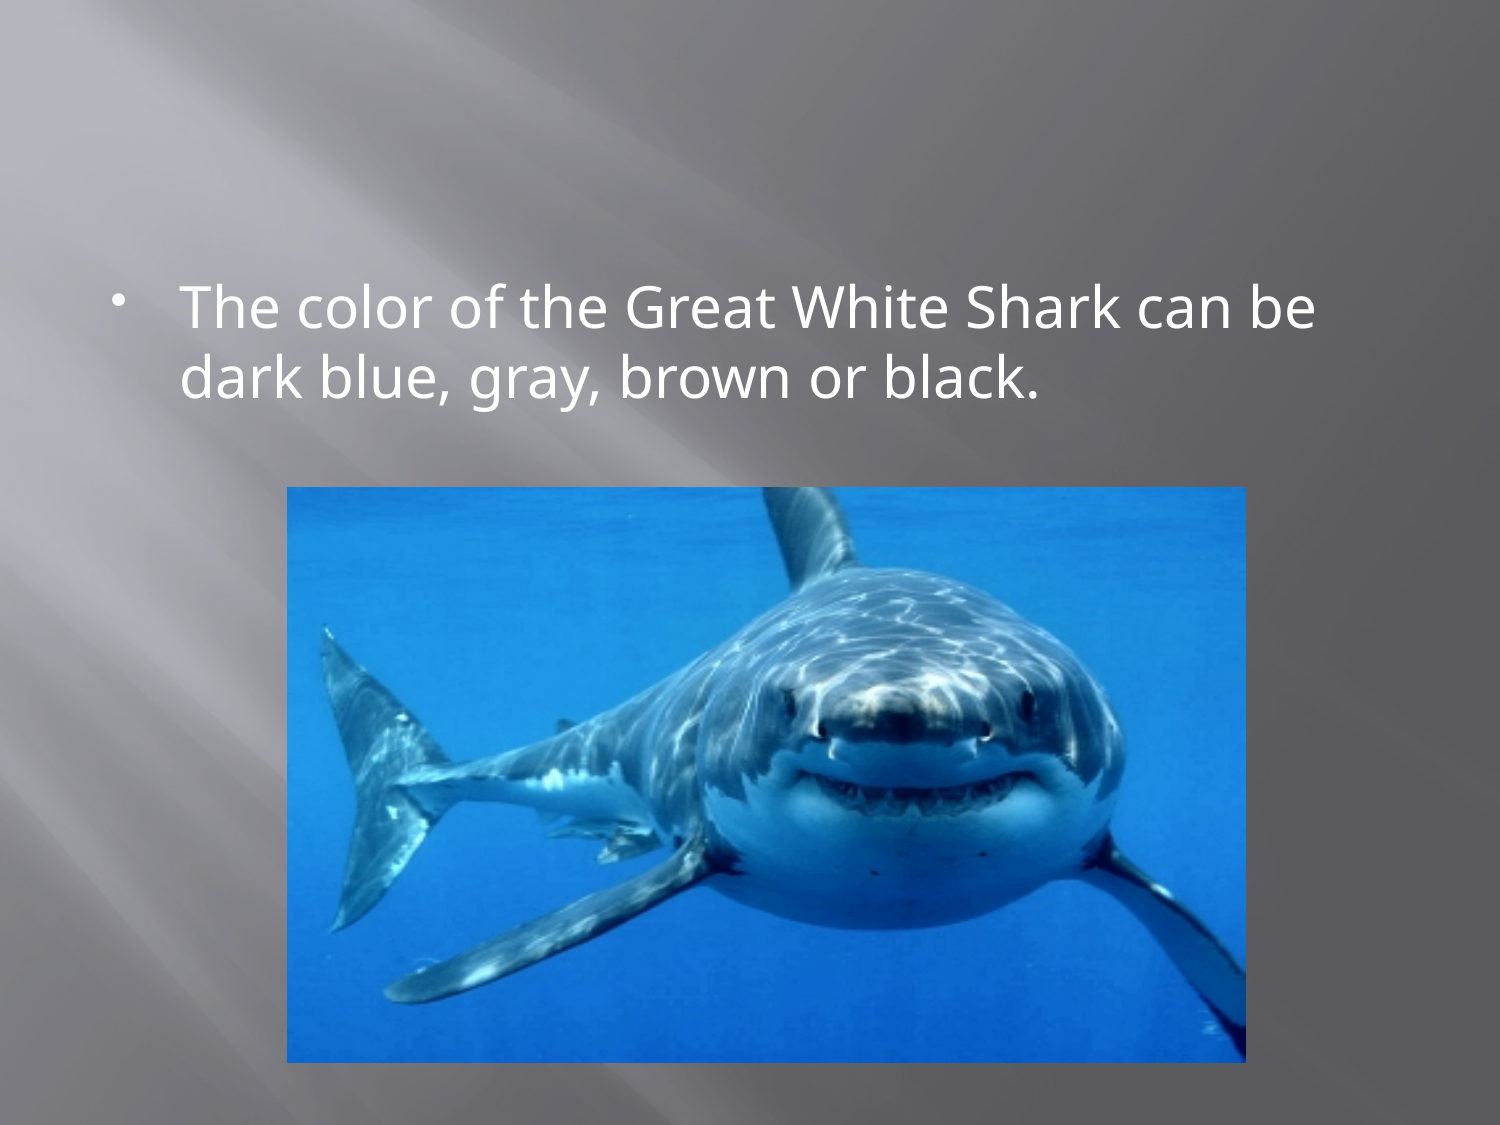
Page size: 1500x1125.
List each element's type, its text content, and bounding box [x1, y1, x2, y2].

picture [287, 487, 1246, 1063]
list The color of the Great White Shark can be dark blue, gray, brown or black. [75, 262, 1425, 1075]
